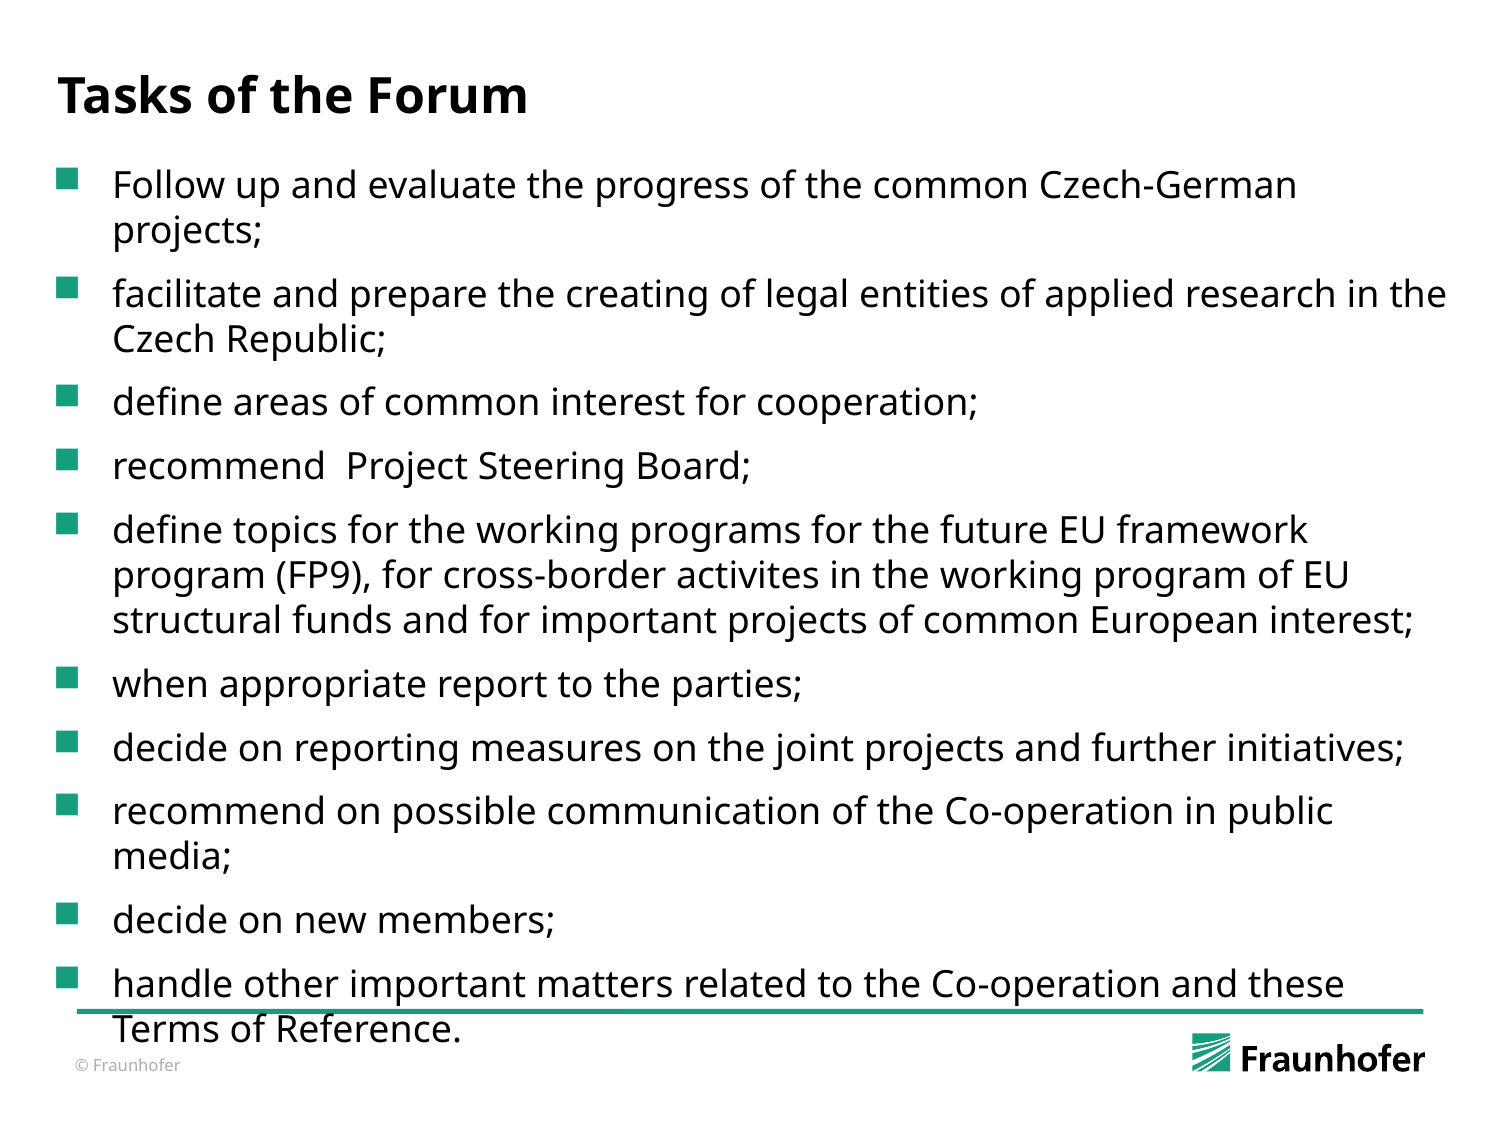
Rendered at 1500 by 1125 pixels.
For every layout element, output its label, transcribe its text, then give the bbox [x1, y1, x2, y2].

title Tasks of the Forum [57, 63, 1408, 166]
list Follow up and evaluate the progress of the common Czech-German projects; facilitate and prepare the creating of legal entities of applied research in the Czech Republic; define areas of common interest for cooperation; recommend Project Steering Board; define topics for the working programs for the future EU framework program (FP9), for cross-border activites in the working program of EU structural funds and for important projects of common European interest; when appropriate report to the parties; decide on reporting measures on the joint projects and further initiatives; recommend on possible communication of the Co-operation in public media; decide on new members; handle other important matters related to the Co-operation and these Terms of Reference. [53, 160, 1454, 763]
